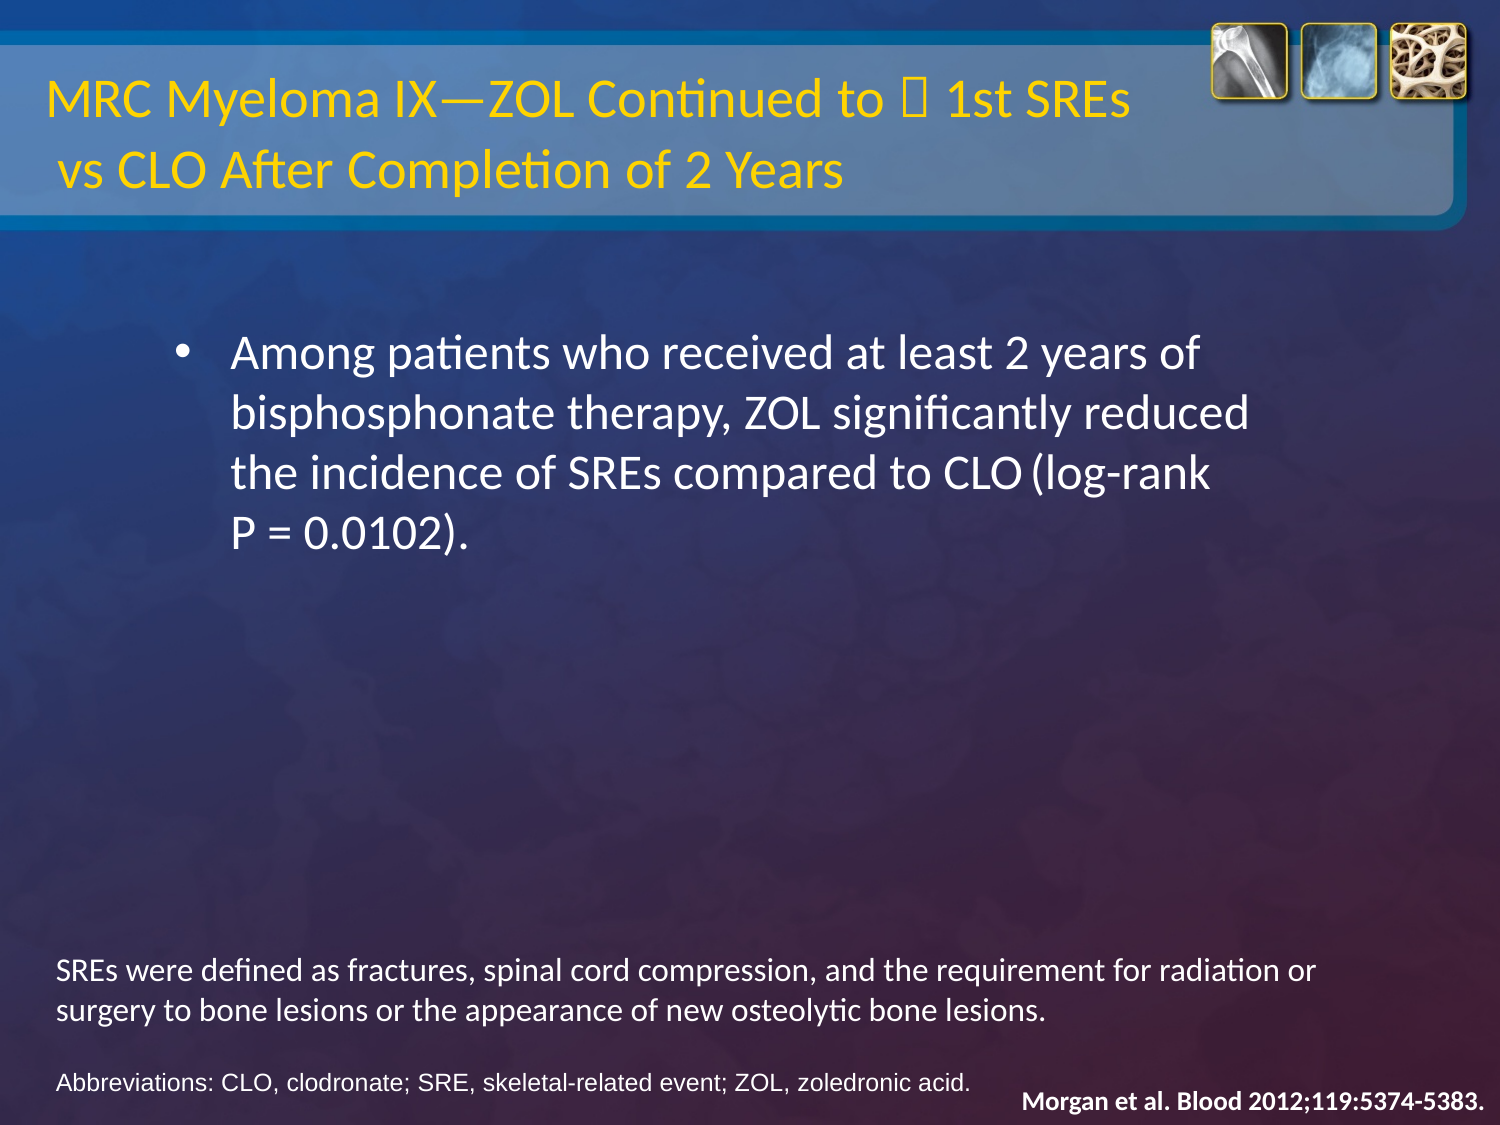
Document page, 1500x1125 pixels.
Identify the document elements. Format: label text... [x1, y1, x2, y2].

text_box Among patients who received at least 2 years of bisphosphonate therapy, ZOL significantly reduced the incidence of SREs compared to CLO (log-rank P = 0.0102). [159, 312, 1324, 568]
text_box Morgan et al. Blood 2012;119:5374-5383. [364, 1076, 1500, 1124]
picture [0, 0, 1500, 1125]
text_box SREs were defined as fractures, spinal cord compression, and the requirement for radiation or surgery to bone lesions or the appearance of new osteolytic bone lesions. Abbreviations: CLO, clodronate; SRE, skeletal-related event; ZOL, zoledronic acid. [25, 941, 1414, 1111]
title MRC Myeloma IX—ZOL Continued to  1st SREs vs CLO After Completion of 2 Years [29, 51, 1443, 207]
